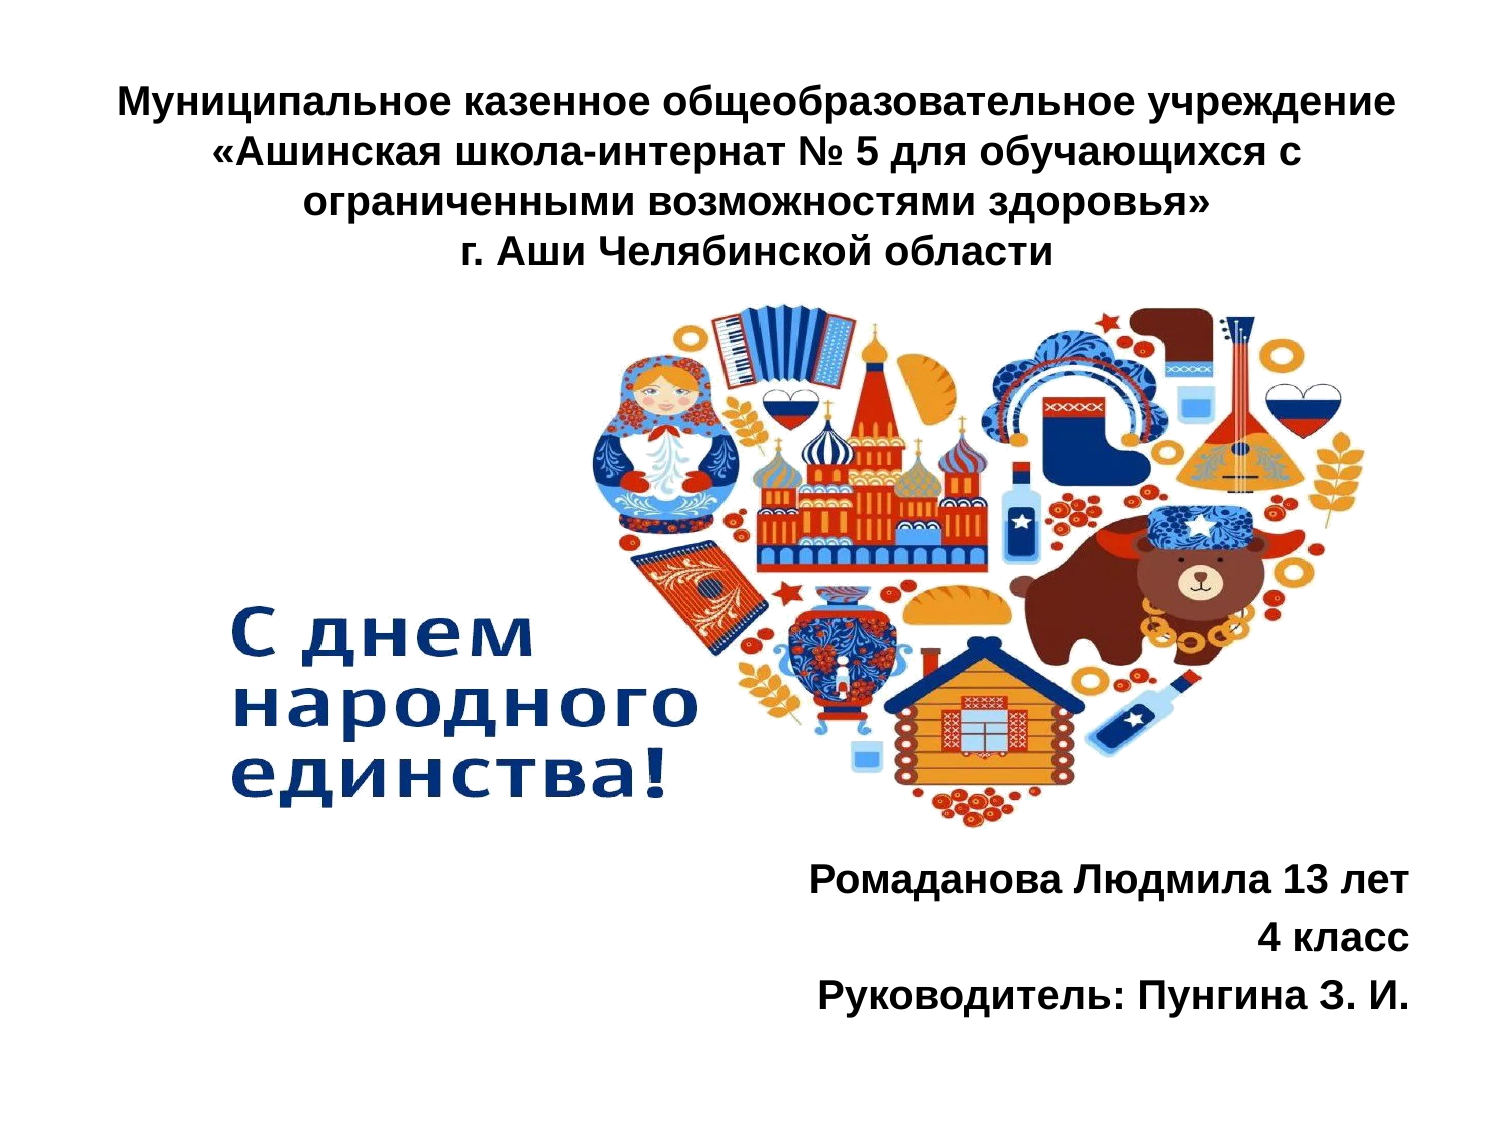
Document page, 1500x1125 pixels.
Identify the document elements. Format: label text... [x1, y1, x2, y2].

list Ромаданова Людмила 13 лет 4 класс Руководитель: Пунгина З. И. [609, 843, 1425, 1087]
title Муниципальное казенное общеобразовательное учреждение «Ашинская школа-интернат № 5 для обучающихся с ограниченными возможностями здоровья» г. Аши Челябинской области [82, 70, 1432, 329]
picture [175, 257, 1383, 869]
